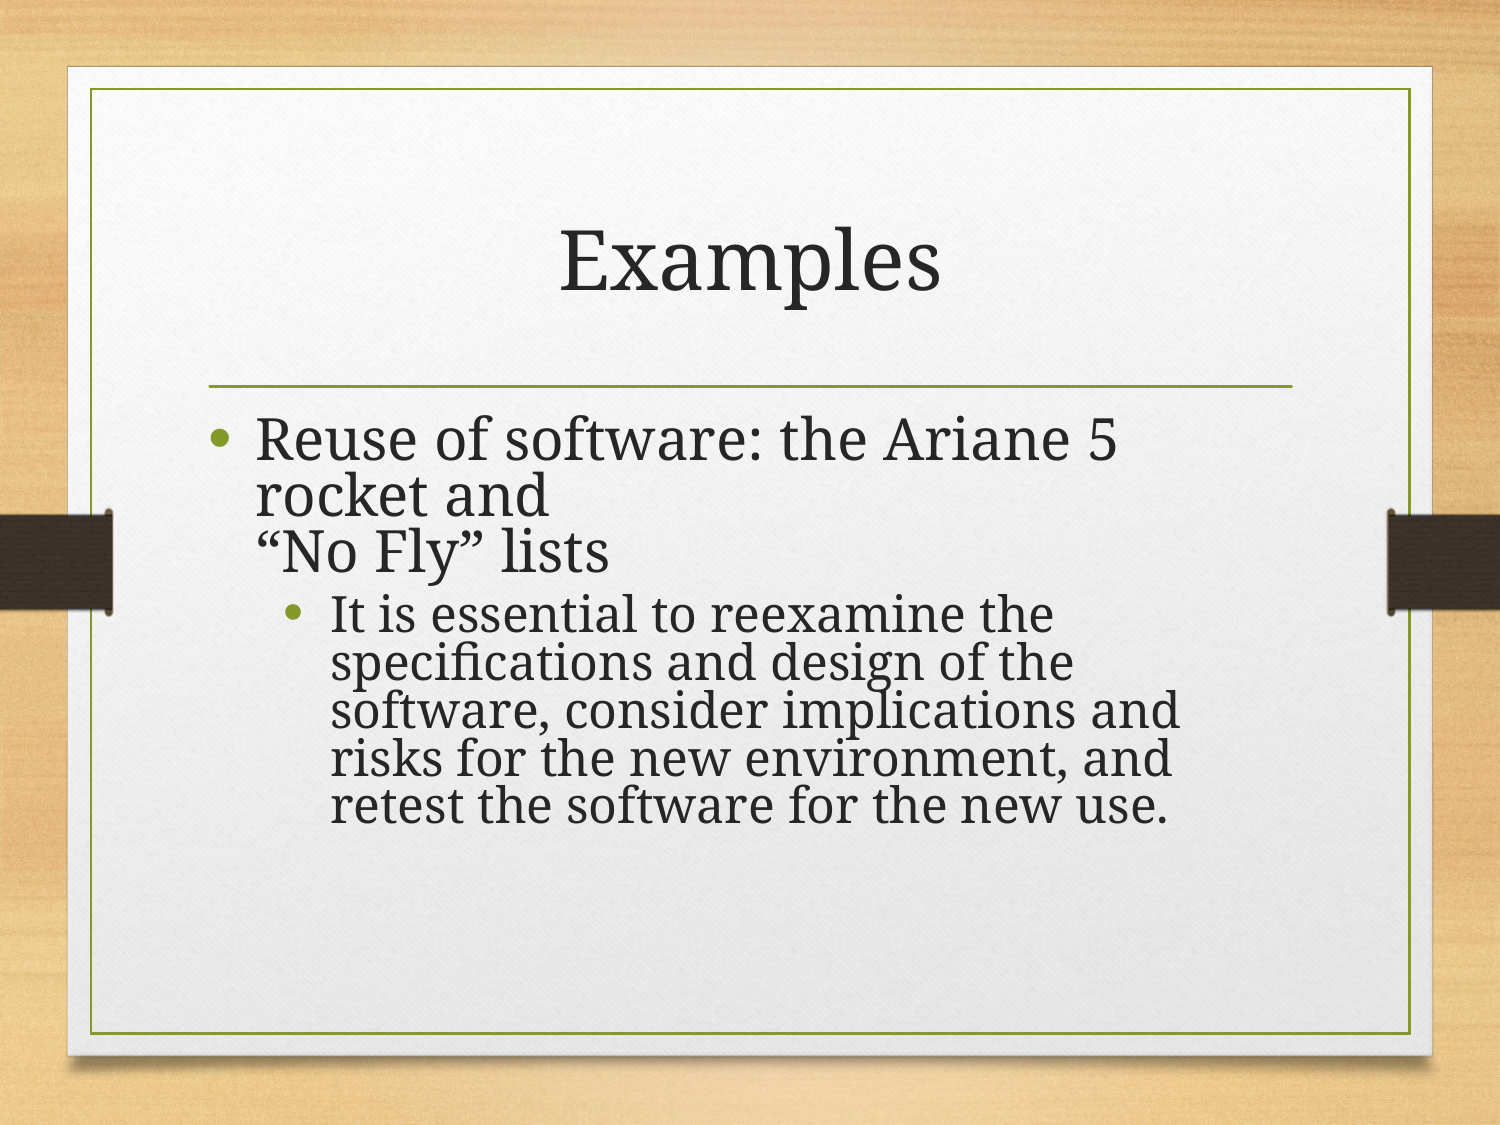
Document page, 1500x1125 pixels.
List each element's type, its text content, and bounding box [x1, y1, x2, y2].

list Reuse of software: the Ariane 5 rocket and “No Fly” lists It is essential to reexamine the specifications and design of the software, consider implications and risks for the new environment, and retest the software for the new use. [193, 408, 1309, 974]
picture [0, 0, 1500, 1125]
title Examples [193, 150, 1309, 365]
